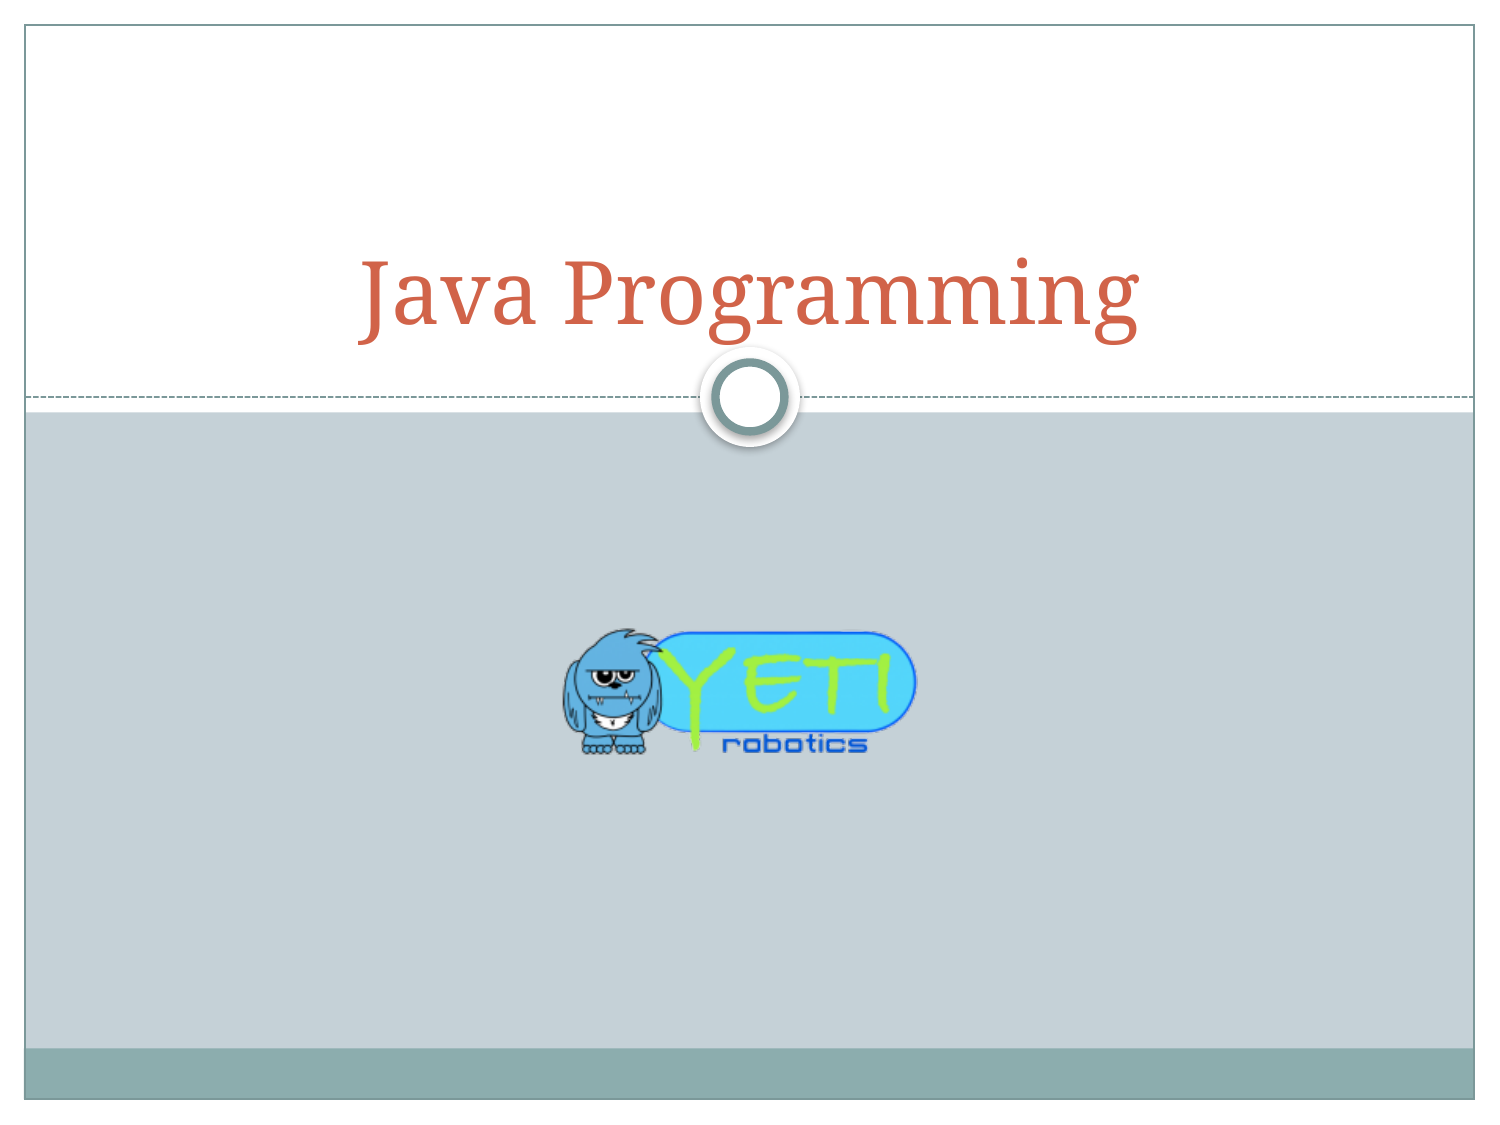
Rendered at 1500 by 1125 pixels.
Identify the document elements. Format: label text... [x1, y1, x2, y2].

picture [560, 624, 921, 765]
title Java Programming [112, 62, 1388, 350]
